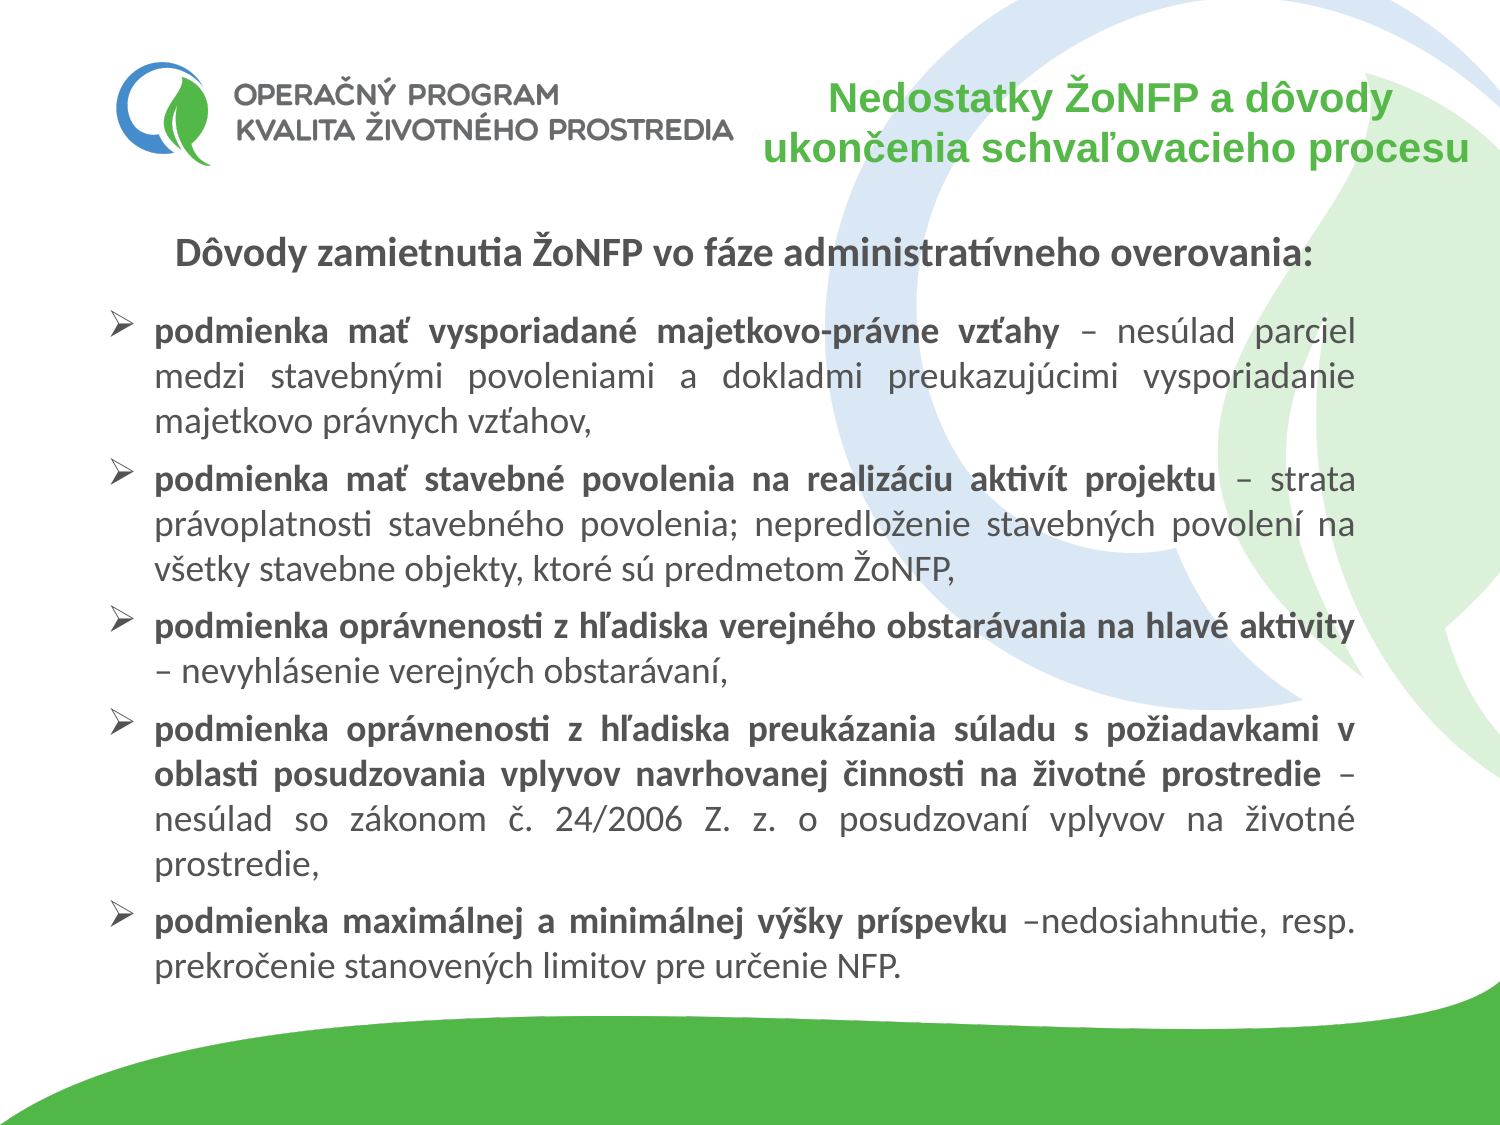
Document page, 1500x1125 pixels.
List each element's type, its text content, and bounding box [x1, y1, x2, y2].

text_box Dôvody zamietnutia ŽoNFP vo fáze administratívneho overovania: [92, 217, 1398, 283]
text_box podmienka mať vysporiadané majetkovo-právne vzťahy – nesúlad parciel medzi stavebnými povoleniami a dokladmi preukazujúcimi vysporiadanie majetkovo právnych vzťahov, podmienka mať stavebné povolenia na realizáciu aktivít projektu – strata právoplatnosti stavebného povolenia; nepredloženie stavebných povolení na všetky stavebne objekty, ktoré sú predmetom ŽoNFP, podmienka oprávnenosti z hľadiska verejného obstarávania na hlavé aktivity – nevyhlásenie verejných obstarávaní, podmienka oprávnenosti z hľadiska preukázania súladu s požiadavkami v oblasti posudzovania vplyvov navrhovanej činnosti na životné prostredie – nesúlad so zákonom č. 24/2006 Z. z. o posudzovaní vplyvov na životné prostredie, podmienka maximálnej a minimálnej výšky príspevku –nedosiahnutie, resp. prekročenie stanovených limitov pre určenie NFP. [92, 298, 1372, 994]
picture [0, 0, 1500, 1125]
text_box Nedostatky ŽoNFP a dôvody ukončenia schvaľovacieho procesu [748, 63, 1486, 178]
text_box [85, 217, 1436, 960]
